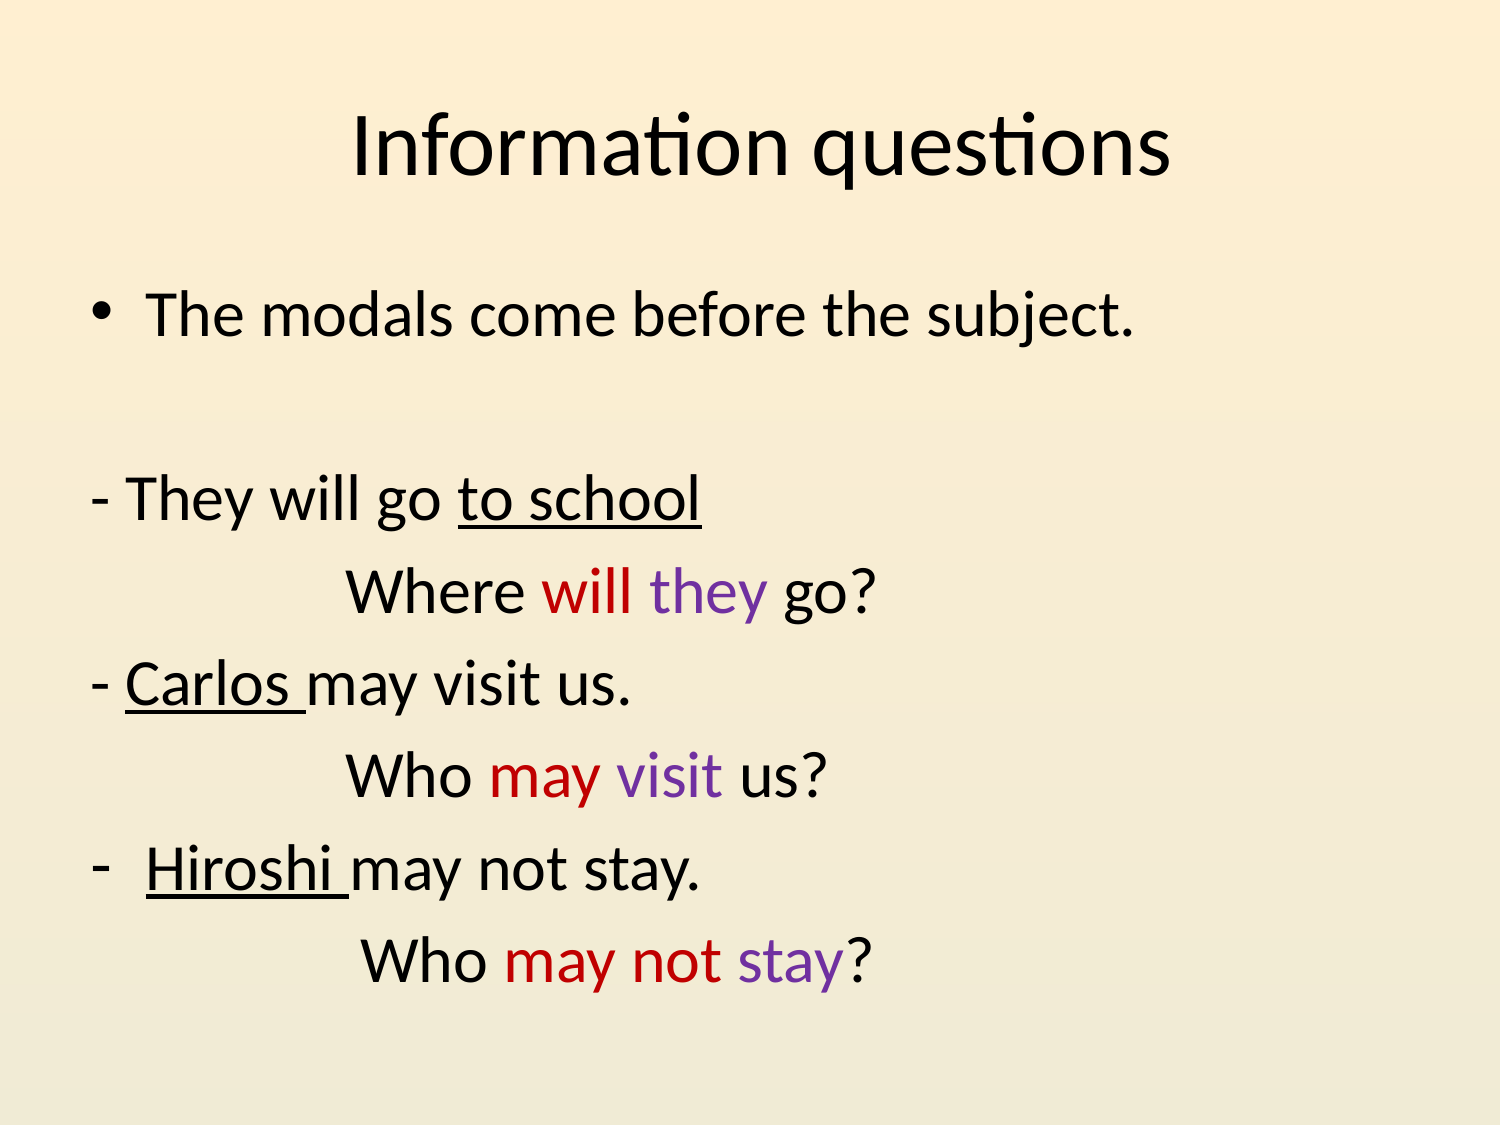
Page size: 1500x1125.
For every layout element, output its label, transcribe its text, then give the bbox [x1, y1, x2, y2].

list The modals come before the subject. - They will go to school Where will they go? - Carlos may visit us. Who may visit us? Hiroshi may not stay. Who may not stay? [75, 262, 1425, 1005]
title Information questions [75, 45, 1425, 233]
